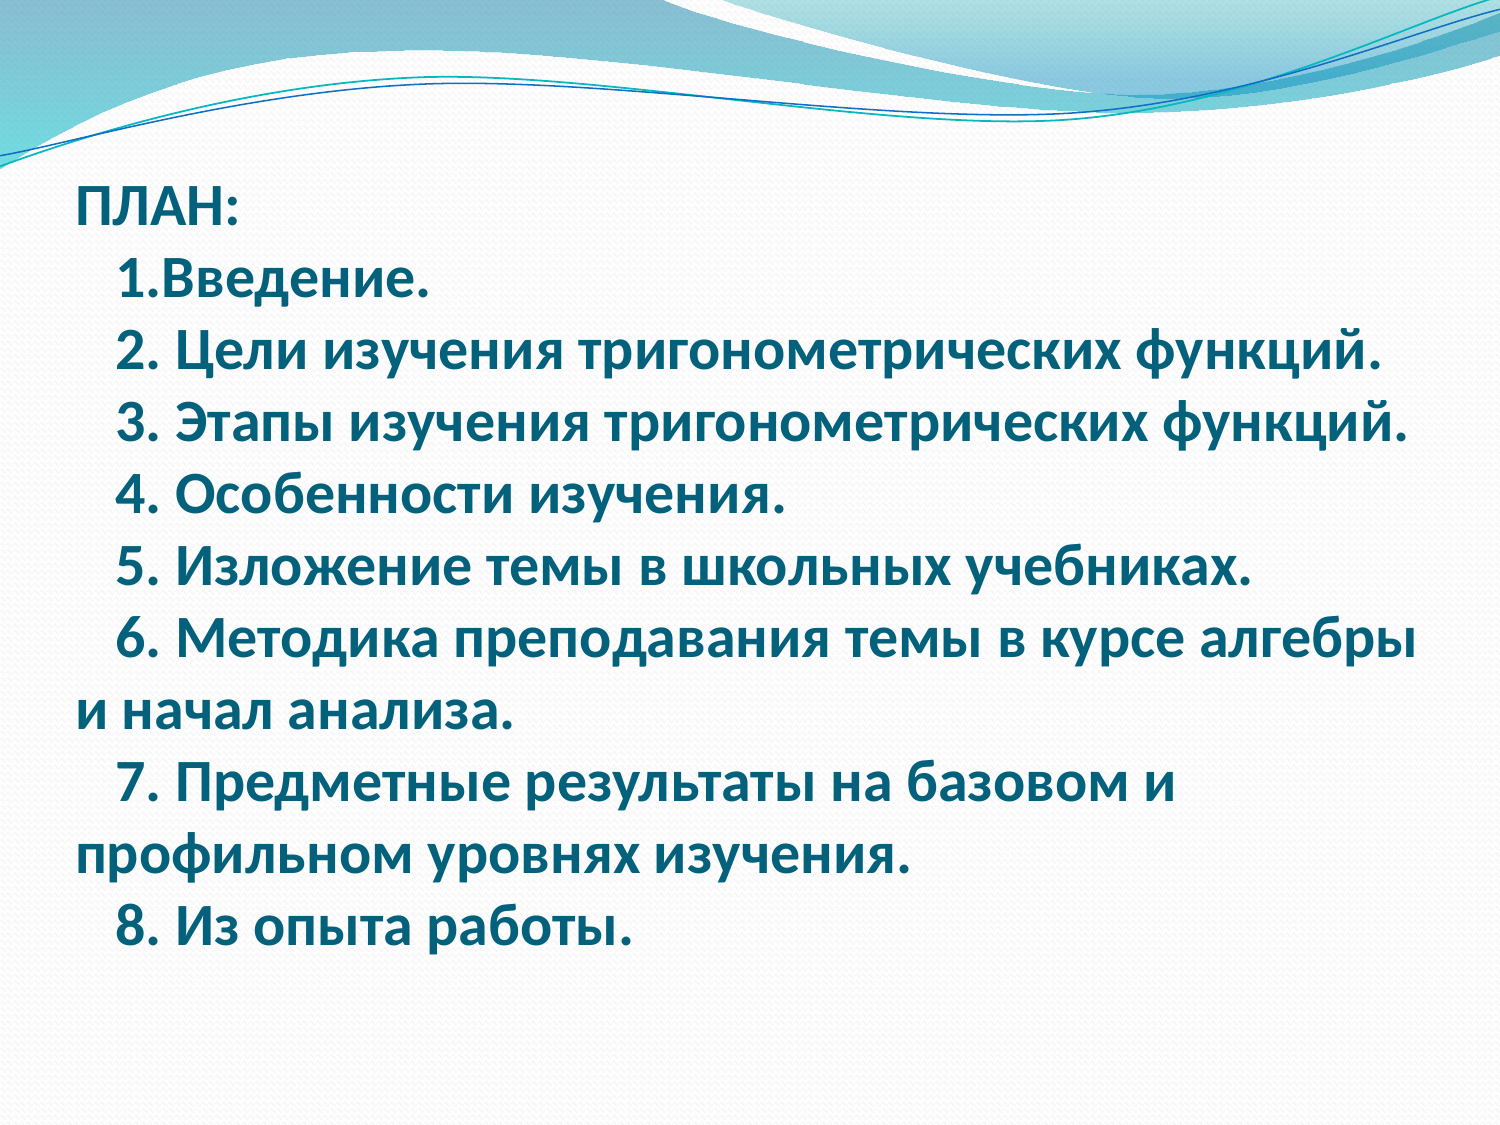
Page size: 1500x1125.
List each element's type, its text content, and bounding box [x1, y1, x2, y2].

title ПЛАН: 1.Введение. 2. Цели изучения тригонометрических функций. 3. Этапы изучения тригонометрических функций. 4. Особенности изучения. 5. Изложение темы в школьных учебниках. 6. Методика преподавания темы в курсе алгебры и начал анализа. 7. Предметные результаты на базовом и профильном уровнях изучения. 8. Из опыта работы. [75, 115, 1425, 1071]
